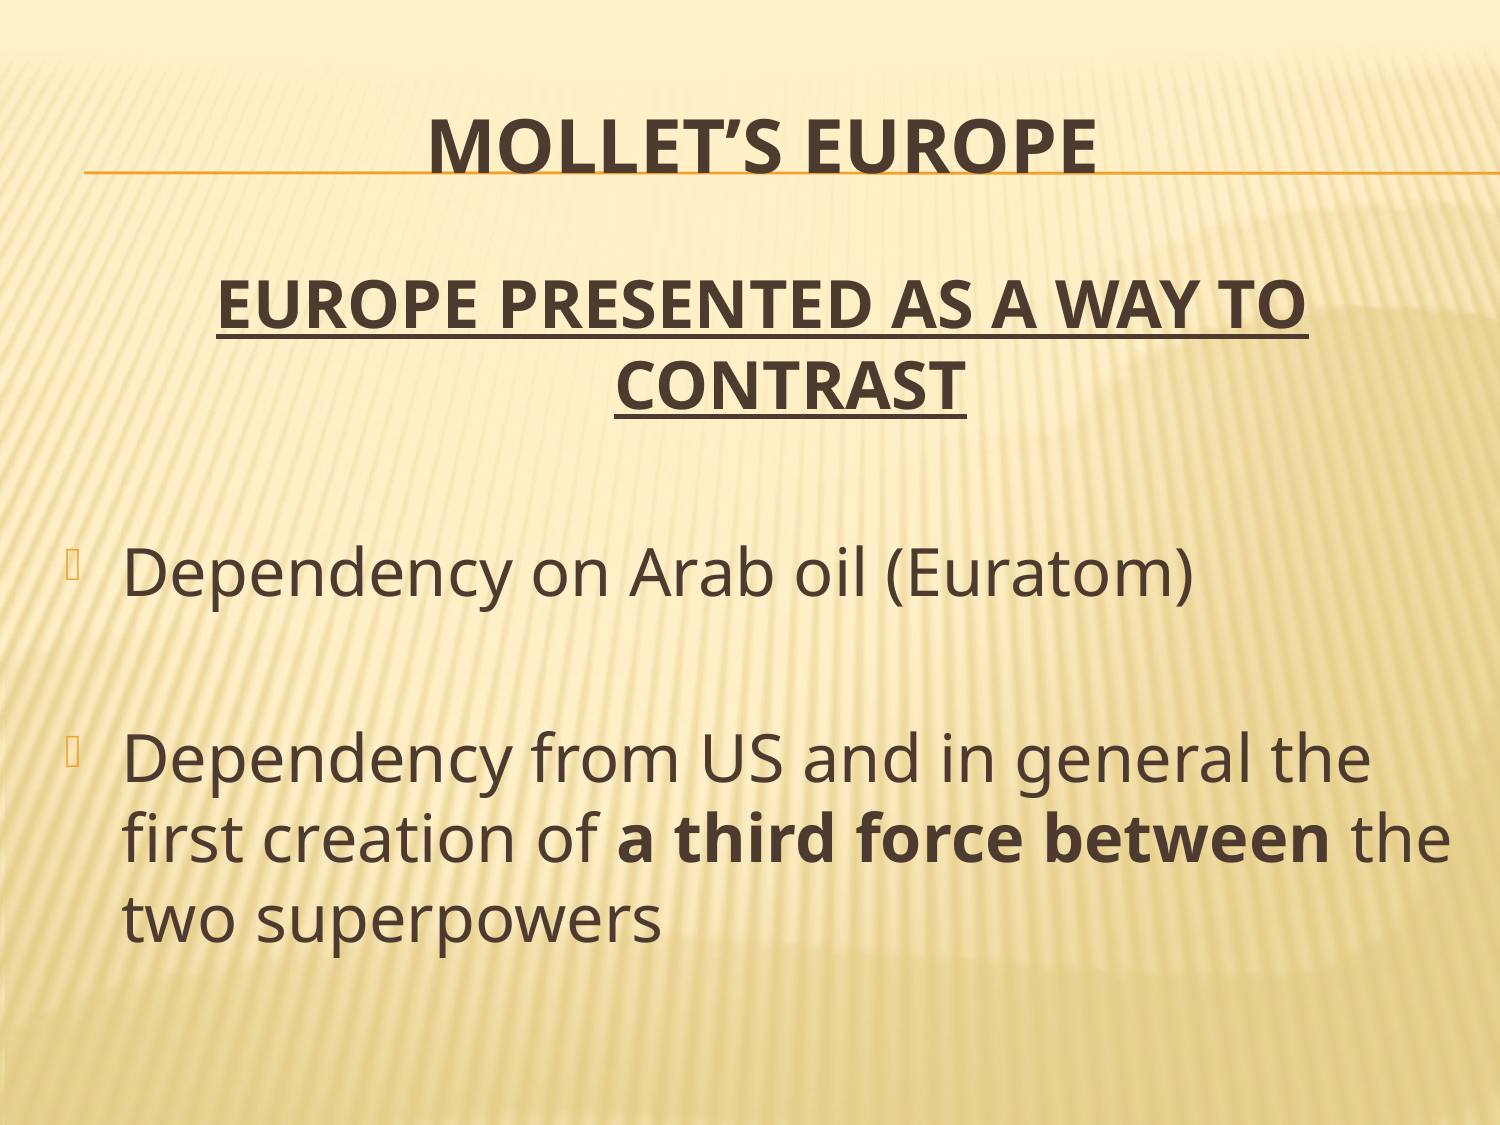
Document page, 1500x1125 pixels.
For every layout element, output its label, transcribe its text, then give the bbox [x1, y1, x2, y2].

list EUROPE PRESENTED AS A WAY TO CONTRAST Dependency on Arab oil (Euratom) Dependency from US and in general the first creation of a third force between the two superpowers [50, 254, 1475, 998]
title MOLLET’S EUROPE [50, 75, 1475, 213]
